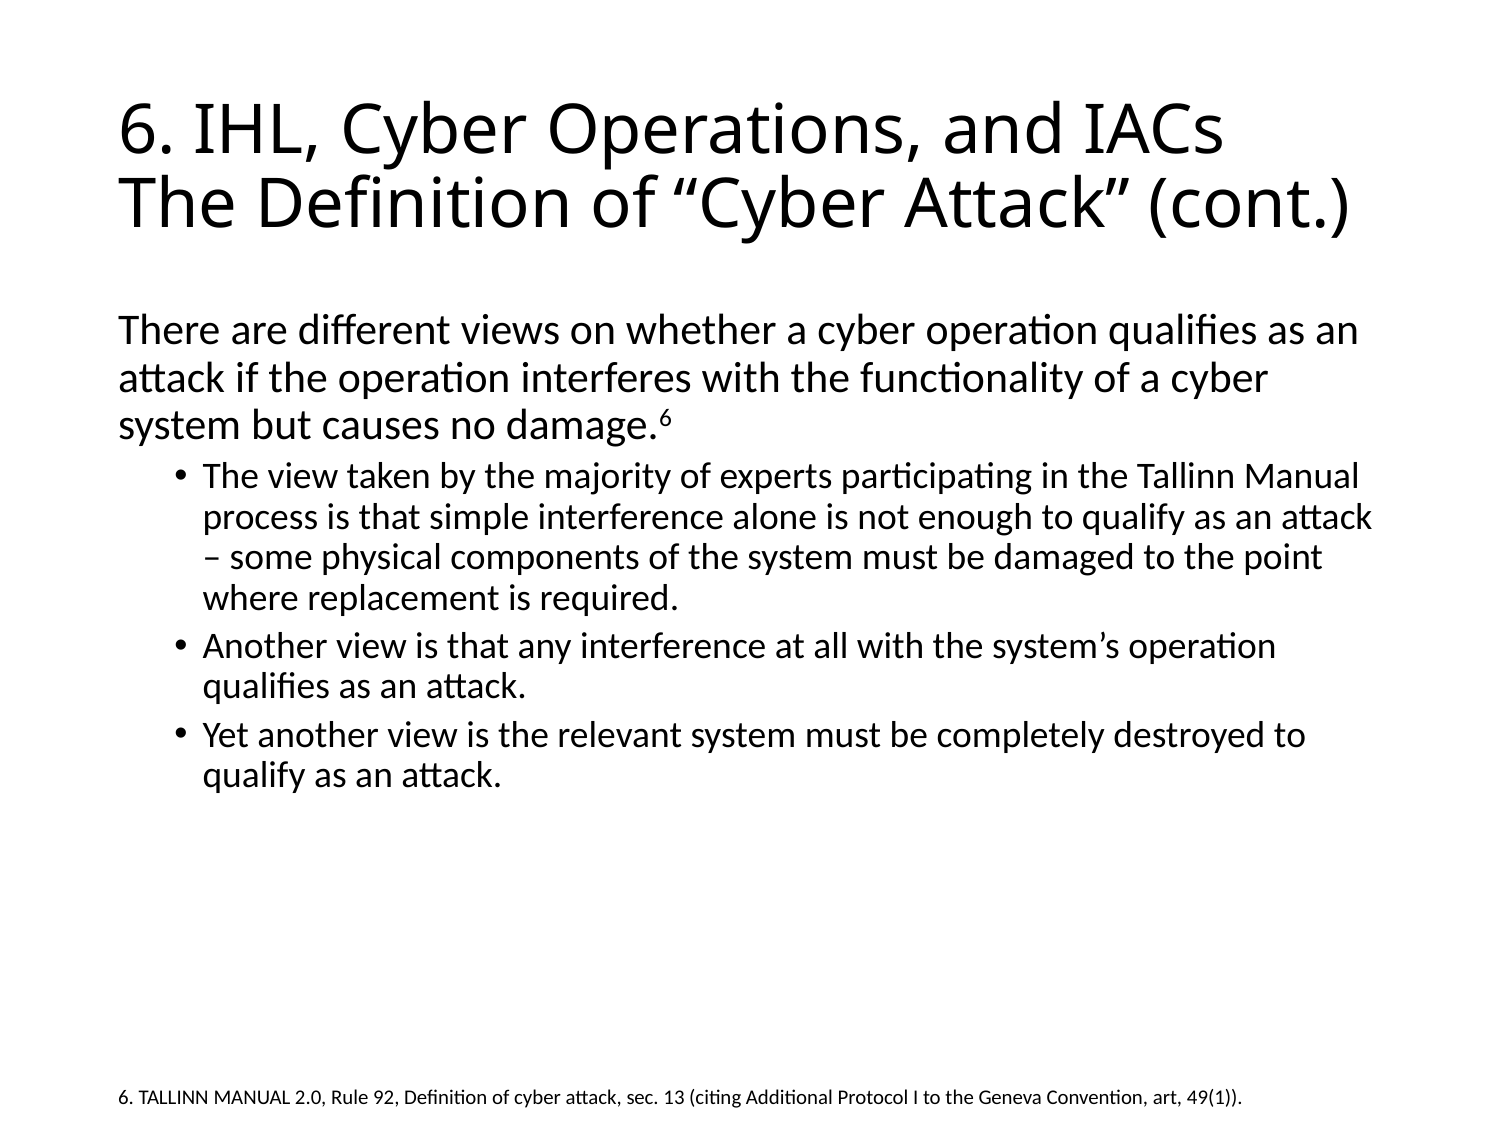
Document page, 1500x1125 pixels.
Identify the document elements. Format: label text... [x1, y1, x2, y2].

title 6. IHL, Cyber Operations, and IACs The Definition of “Cyber Attack” (cont.) [102, 59, 1482, 278]
list There are different views on whether a cyber operation qualifies as an attack if the operation interferes with the functionality of a cyber system but causes no damage.6 The view taken by the majority of experts participating in the Tallinn Manual process is that simple interference alone is not enough to qualify as an attack – some physical components of the system must be damaged to the point where replacement is required. Another view is that any interference at all with the system’s operation qualifies as an attack. Yet another view is the relevant system must be completely destroyed to qualify as an attack. 6. TALLINN MANUAL 2.0, Rule 92, Definition of cyber attack, sec. 13 (citing Additional Protocol I to the Geneva Convention, art, 49(1)). [102, 299, 1400, 1014]
